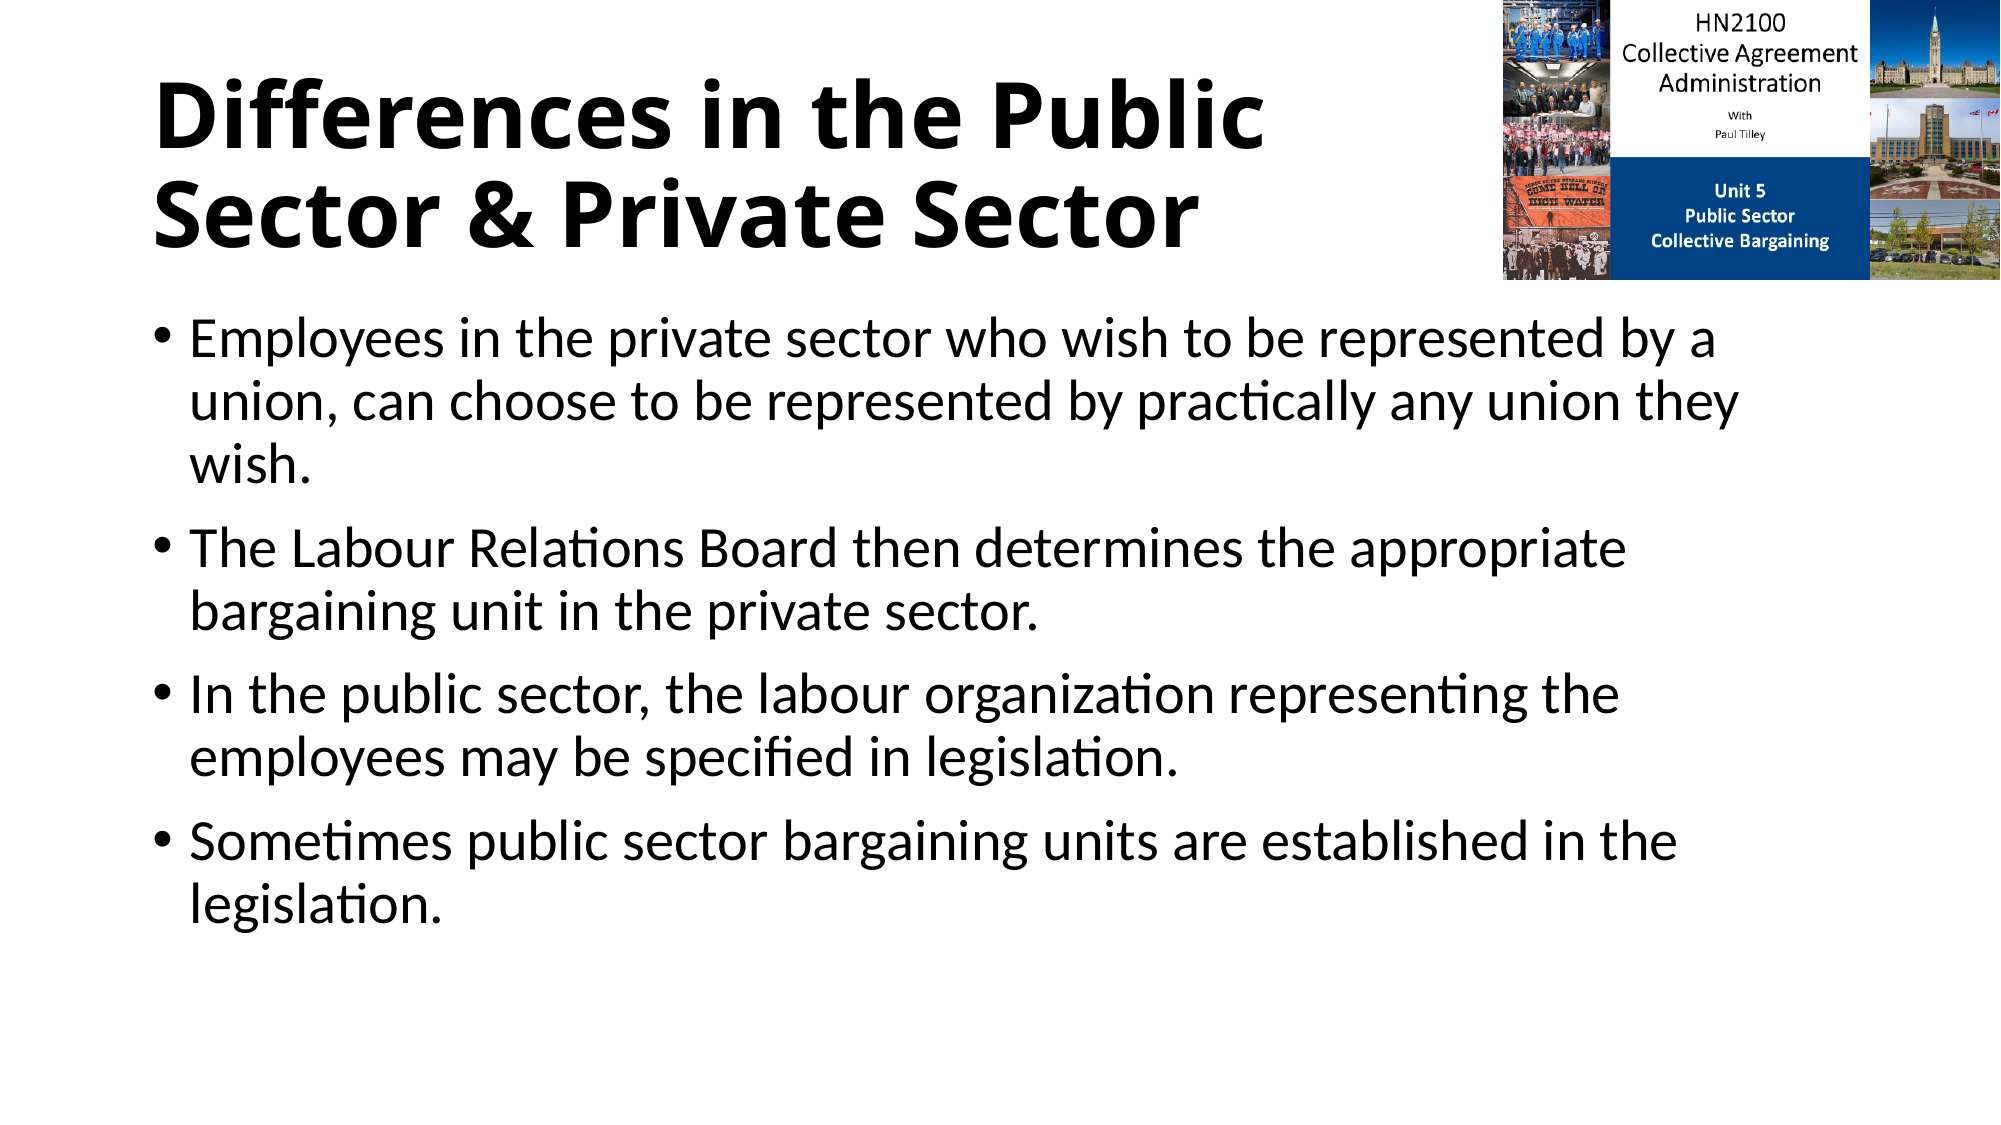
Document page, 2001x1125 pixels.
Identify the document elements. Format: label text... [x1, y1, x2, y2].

title Differences in the Public Sector & Private Sector [137, 59, 1503, 278]
picture [1503, 0, 2000, 280]
list Employees in the private sector who wish to be represented by a union, can choose to be represented by practically any union they wish. The Labour Relations Board then determines the appropriate bargaining unit in the private sector. In the public sector, the labour organization representing the employees may be specified in legislation. Sometimes public sector bargaining units are established in the legislation. [137, 299, 1863, 1014]
